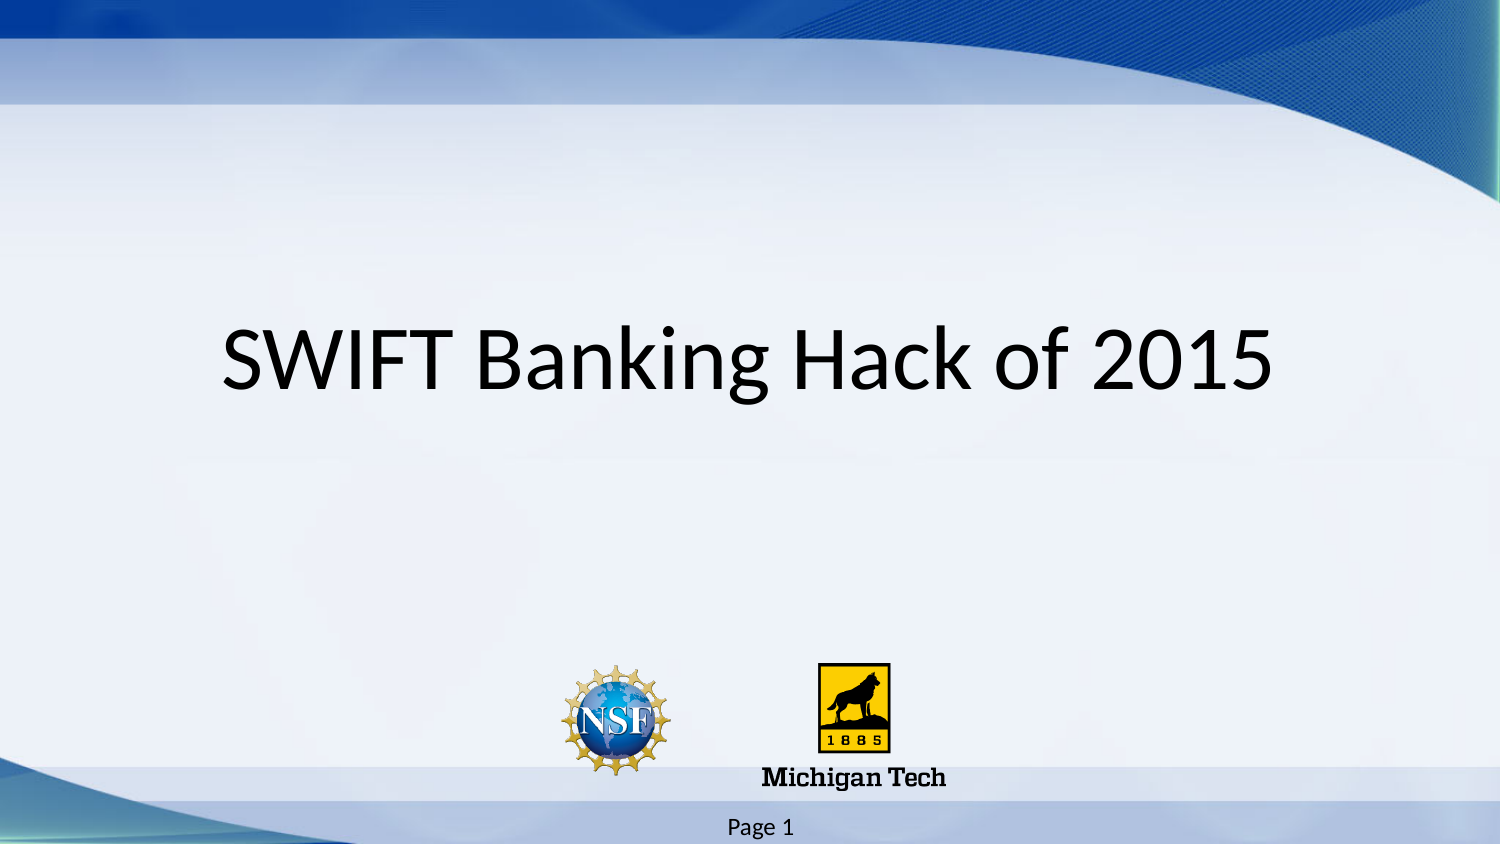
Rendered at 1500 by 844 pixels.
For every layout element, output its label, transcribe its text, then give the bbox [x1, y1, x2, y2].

title SWIFT Banking Hack of 2015 [112, 262, 1388, 443]
picture [0, 0, 1500, 844]
